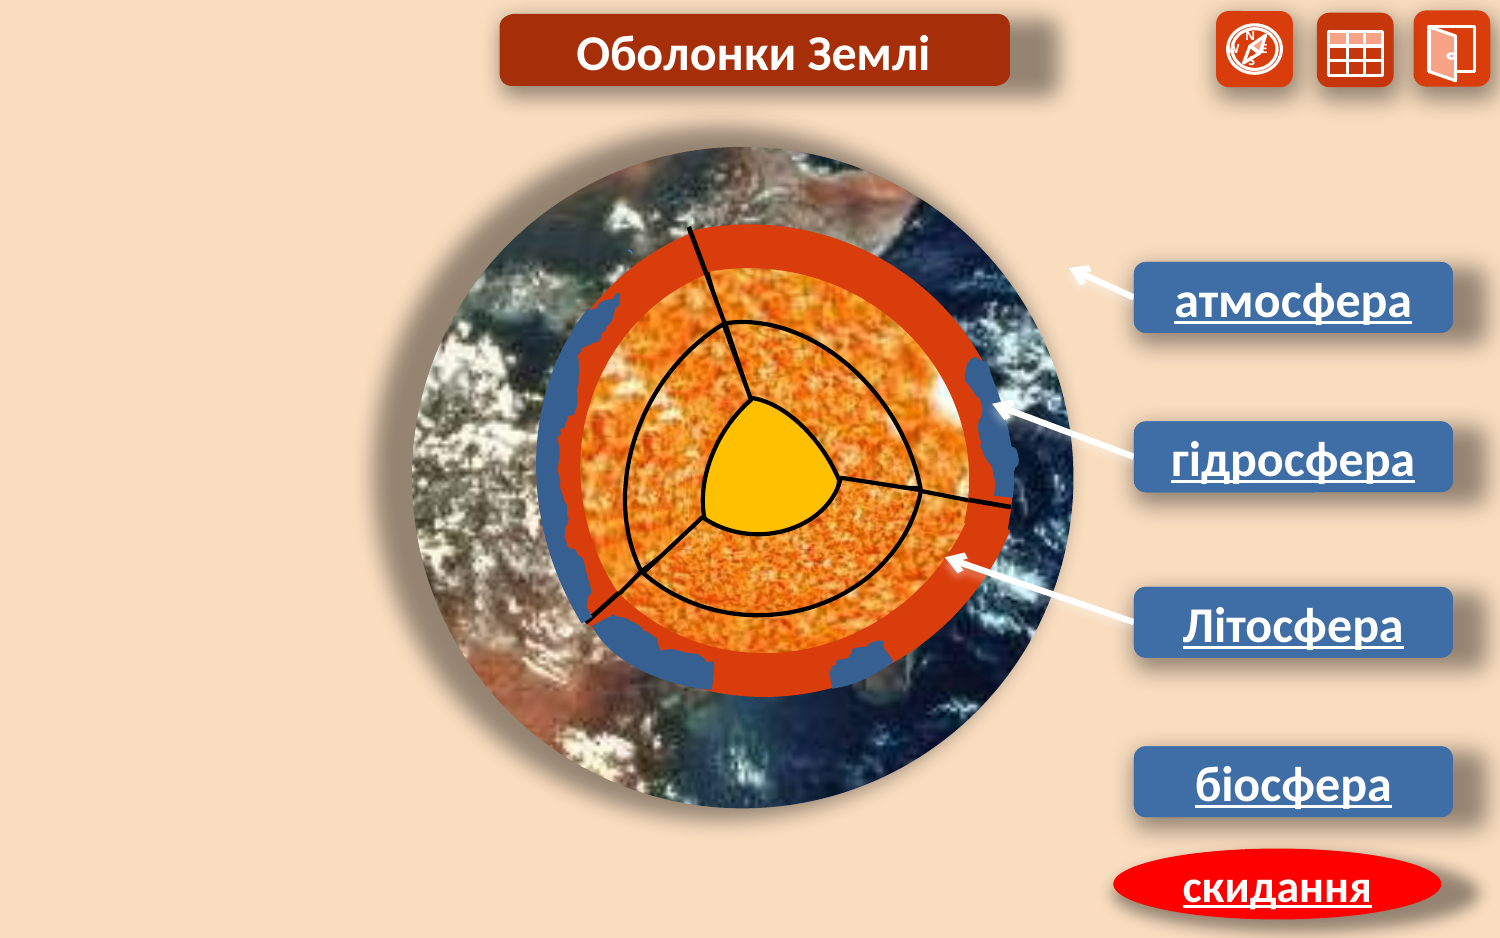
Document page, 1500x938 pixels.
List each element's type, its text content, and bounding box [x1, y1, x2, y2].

text_box [409, 243, 506, 712]
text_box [511, 199, 1021, 716]
text_box [1025, 501, 1075, 555]
text_box біосфера [1131, 744, 1455, 820]
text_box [1068, 261, 1454, 334]
text_box [557, 754, 929, 811]
text_box [562, 144, 924, 198]
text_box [991, 403, 1454, 493]
text_box скидання [1111, 846, 1444, 922]
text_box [944, 557, 1454, 658]
text_box Оболонки Землі [512, 11, 1012, 85]
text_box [541, 233, 1018, 747]
text_box Оболонки Землі [497, 12, 1010, 88]
text_box [1025, 301, 1067, 402]
text_box [528, 732, 536, 739]
